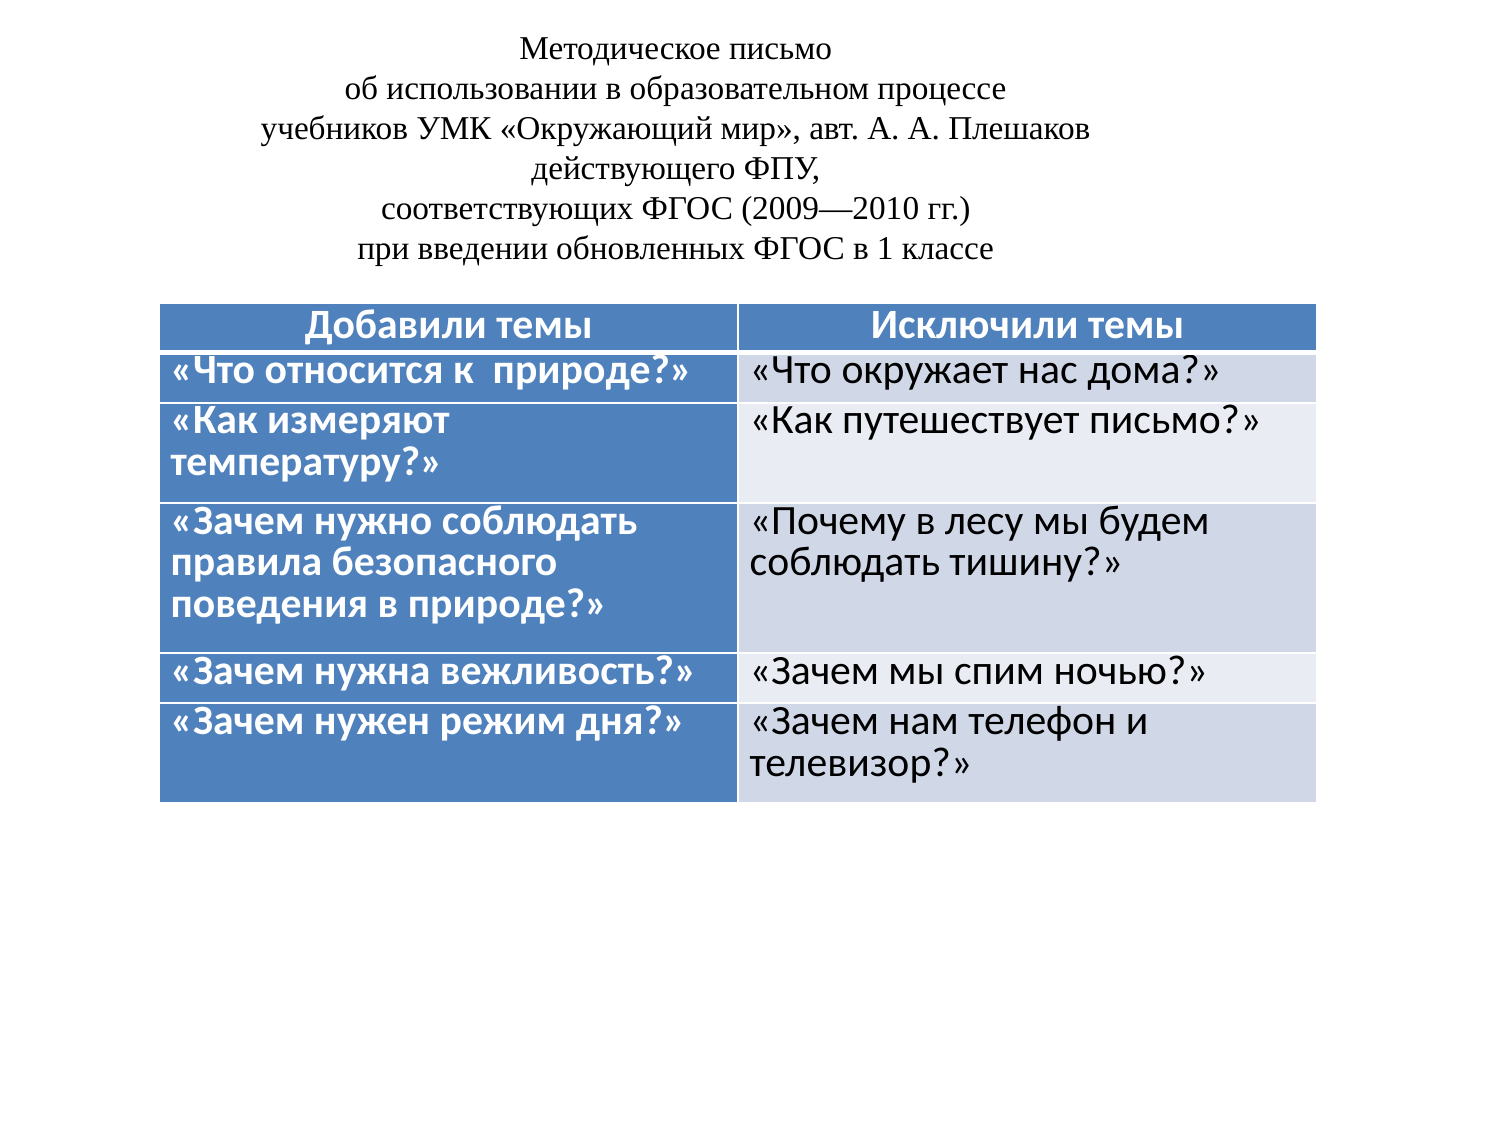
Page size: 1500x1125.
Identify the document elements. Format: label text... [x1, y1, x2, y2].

table_cell «Зачем нужна вежливость?» [160, 654, 737, 702]
table_cell «Зачем нужно соблюдать правила безопасного поведения в природе?» [160, 504, 737, 652]
table_cell «Что относится к природе?» [160, 355, 737, 402]
table_header Исключили темы [739, 304, 1316, 350]
text_box Методическое письмо об использовании в образовательном процессе учебников УМК «Окружающий мир», авт. А. А. Плешаков действующего ФПУ, соответствующих ФГОС (2009—2010 гг.) при введении обновленных ФГОС в 1 классе [194, 19, 1158, 274]
table_header Добавили темы [160, 304, 737, 350]
table_cell «Почему в лесу мы будем соблюдать тишину?» [739, 504, 1316, 652]
table_cell «Как измеряют температуру?» [160, 404, 737, 502]
table_cell «Как путешествует письмо?» [739, 404, 1316, 502]
table_cell «Зачем мы спим ночью?» [739, 654, 1316, 702]
table_cell «Что окружает нас дома?» [739, 355, 1316, 402]
table_cell «Зачем нужен режим дня?» [160, 704, 737, 802]
table_cell «Зачем нам телефон и телевизор?» [739, 704, 1316, 802]
